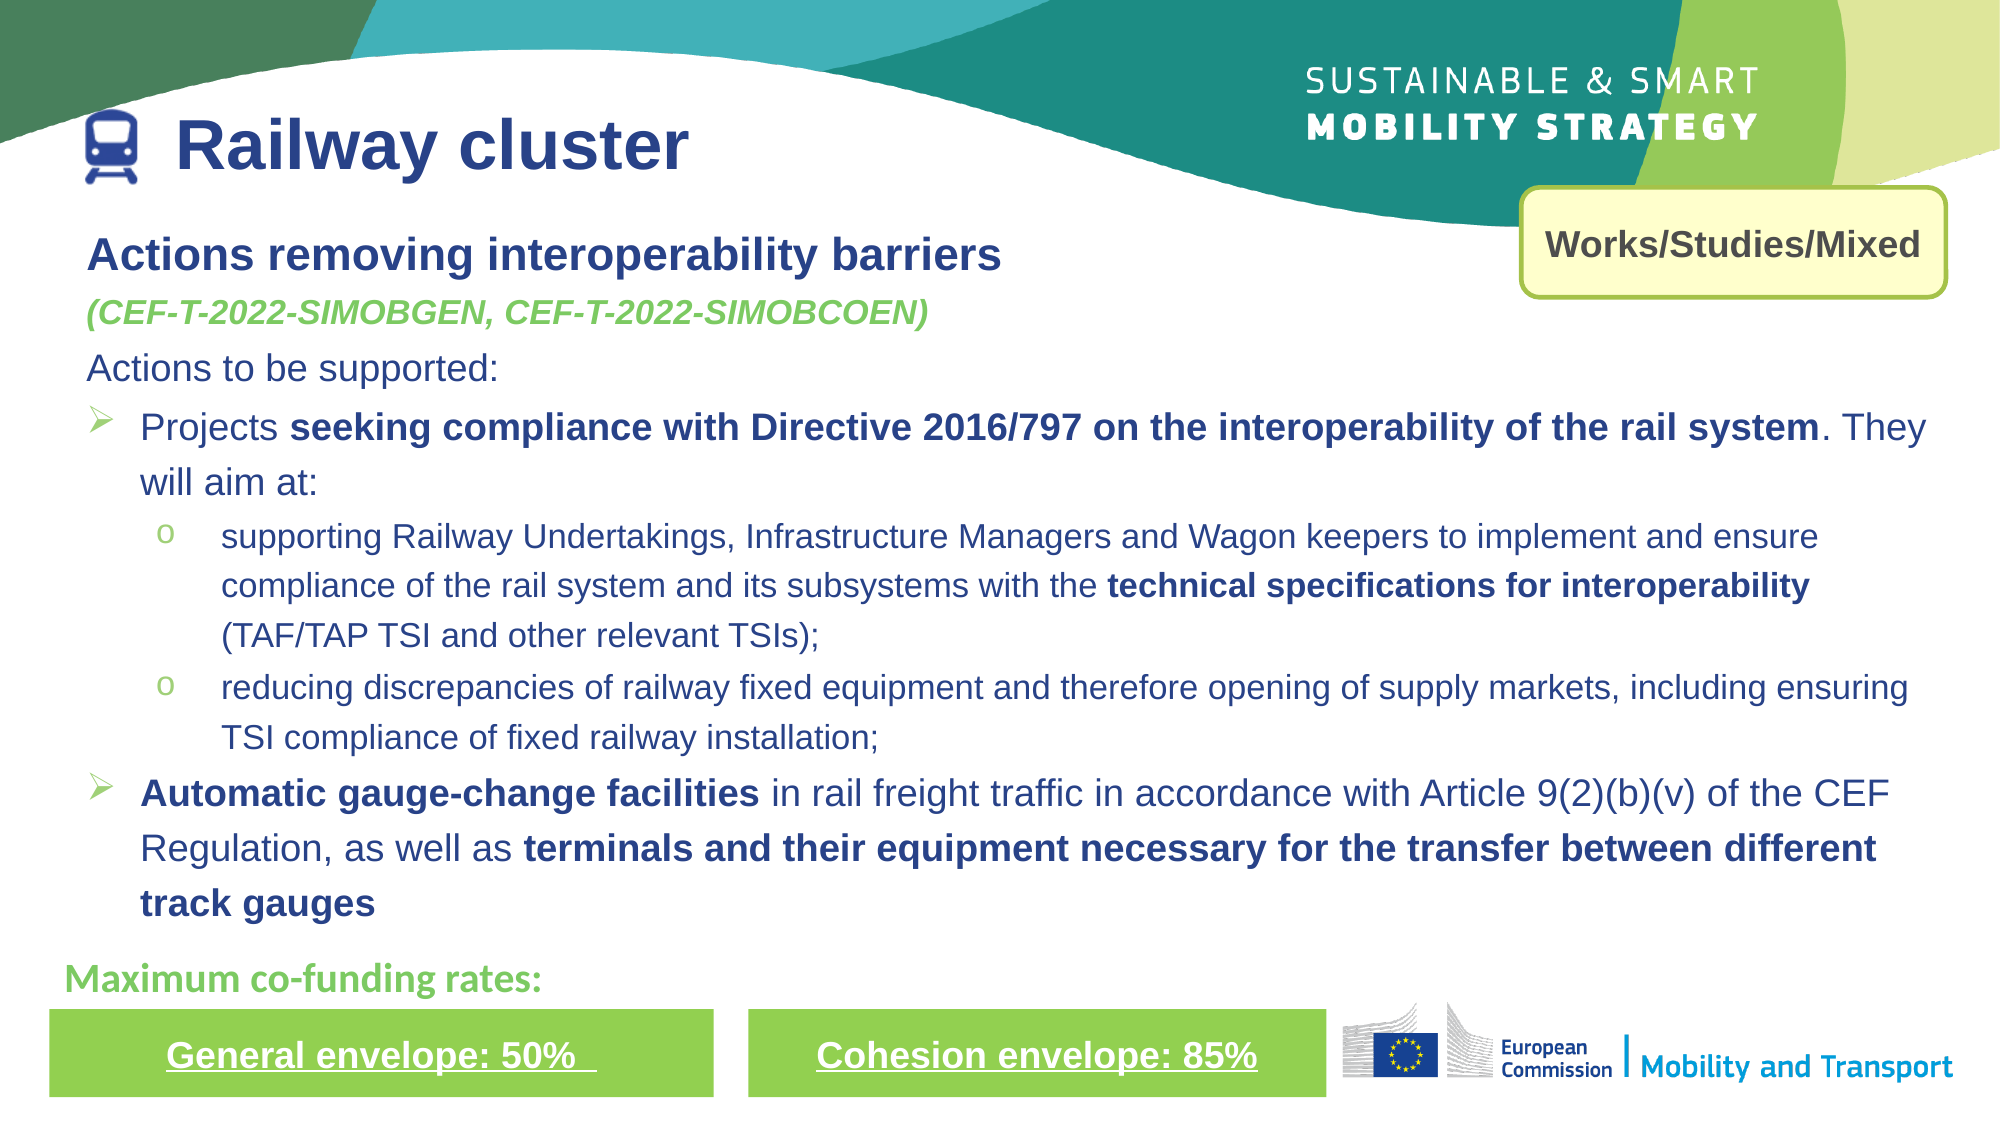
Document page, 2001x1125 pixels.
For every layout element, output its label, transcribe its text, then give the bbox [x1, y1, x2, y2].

picture [0, 0, 2000, 227]
title Railway cluster [160, 84, 1195, 205]
text_box General envelope: 50% [49, 1009, 714, 1098]
picture [1342, 1002, 1953, 1083]
text_box Works/Studies/Mixed [1521, 187, 1946, 298]
text_box Cohesion envelope: 85% [748, 1009, 1327, 1098]
picture [1901, 1065, 1907, 1073]
text_box Maximum co-funding rates: [49, 943, 714, 1009]
list Actions removing interoperability barriers (CEF-T-2022-SIMOBGEN, CEF-T-2022-SIMOBCOEN) Actions to be supported: Projects seeking compliance with Directive 2016/797 on the interoperability of the rail system. They will aim at: supporting Railway Undertakings, Infrastructure Managers and Wagon keepers to implement and ensure compliance of the rail system and its subsystems with the technical specifications for interoperability (TAF/TAP TSI and other relevant TSIs); reducing discrepancies of railway fixed equipment and therefore opening of supply markets, including ensuring TSI compliance of fixed railway installation; Automatic gauge-change facilities in rail freight traffic in accordance with Article 9(2)(b)(v) of the CEF Regulation, as well as terminals and their equipment necessary for the transfer between different track gauges [71, 205, 1946, 944]
